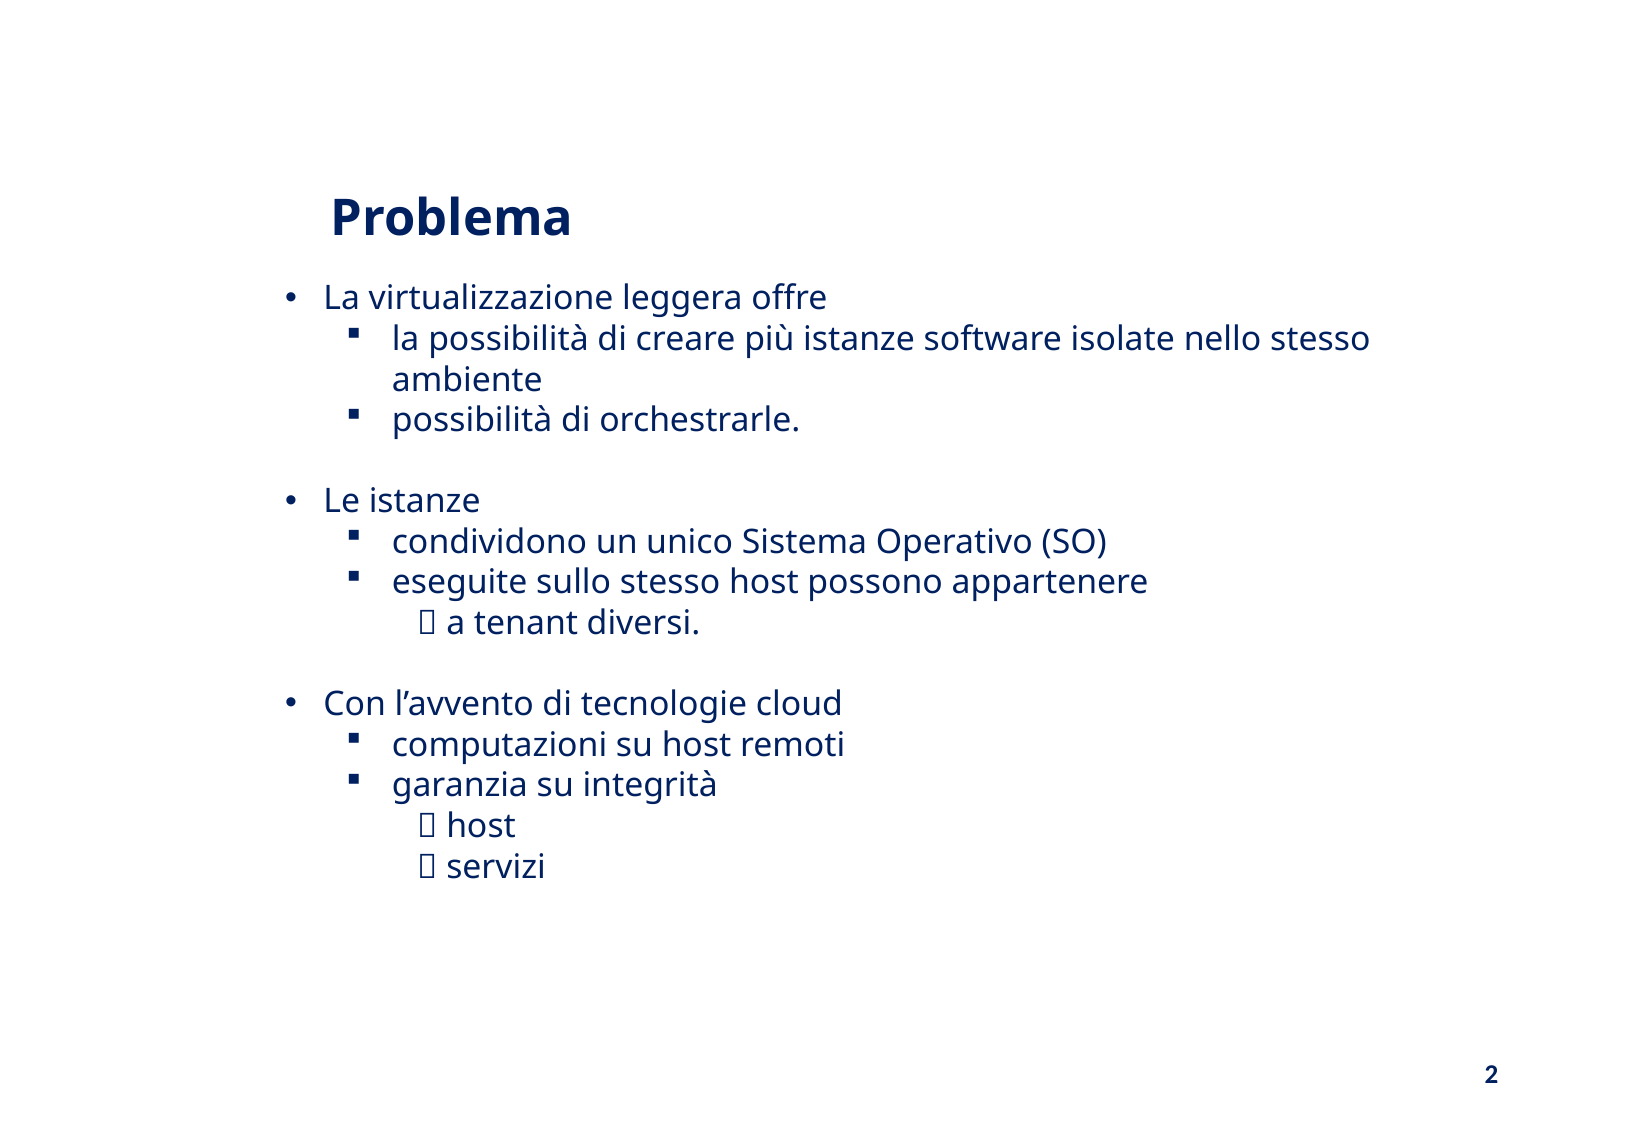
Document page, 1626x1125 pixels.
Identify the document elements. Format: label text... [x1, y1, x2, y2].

title Problema [315, 160, 1322, 268]
text_box La virtualizzazione leggera offre la possibilità di creare più istanze software isolate nello stesso ambiente possibilità di orchestrarle. Le istanze condividono un unico Sistema Operativo (SO) eseguite sullo stesso host possono appartenere  a tenant diversi. Con l’avvento di tecnologie cloud computazioni su host remoti garanzia su integrità  host  servizi [270, 268, 1422, 893]
slide_number 2 [1147, 1042, 1514, 1103]
